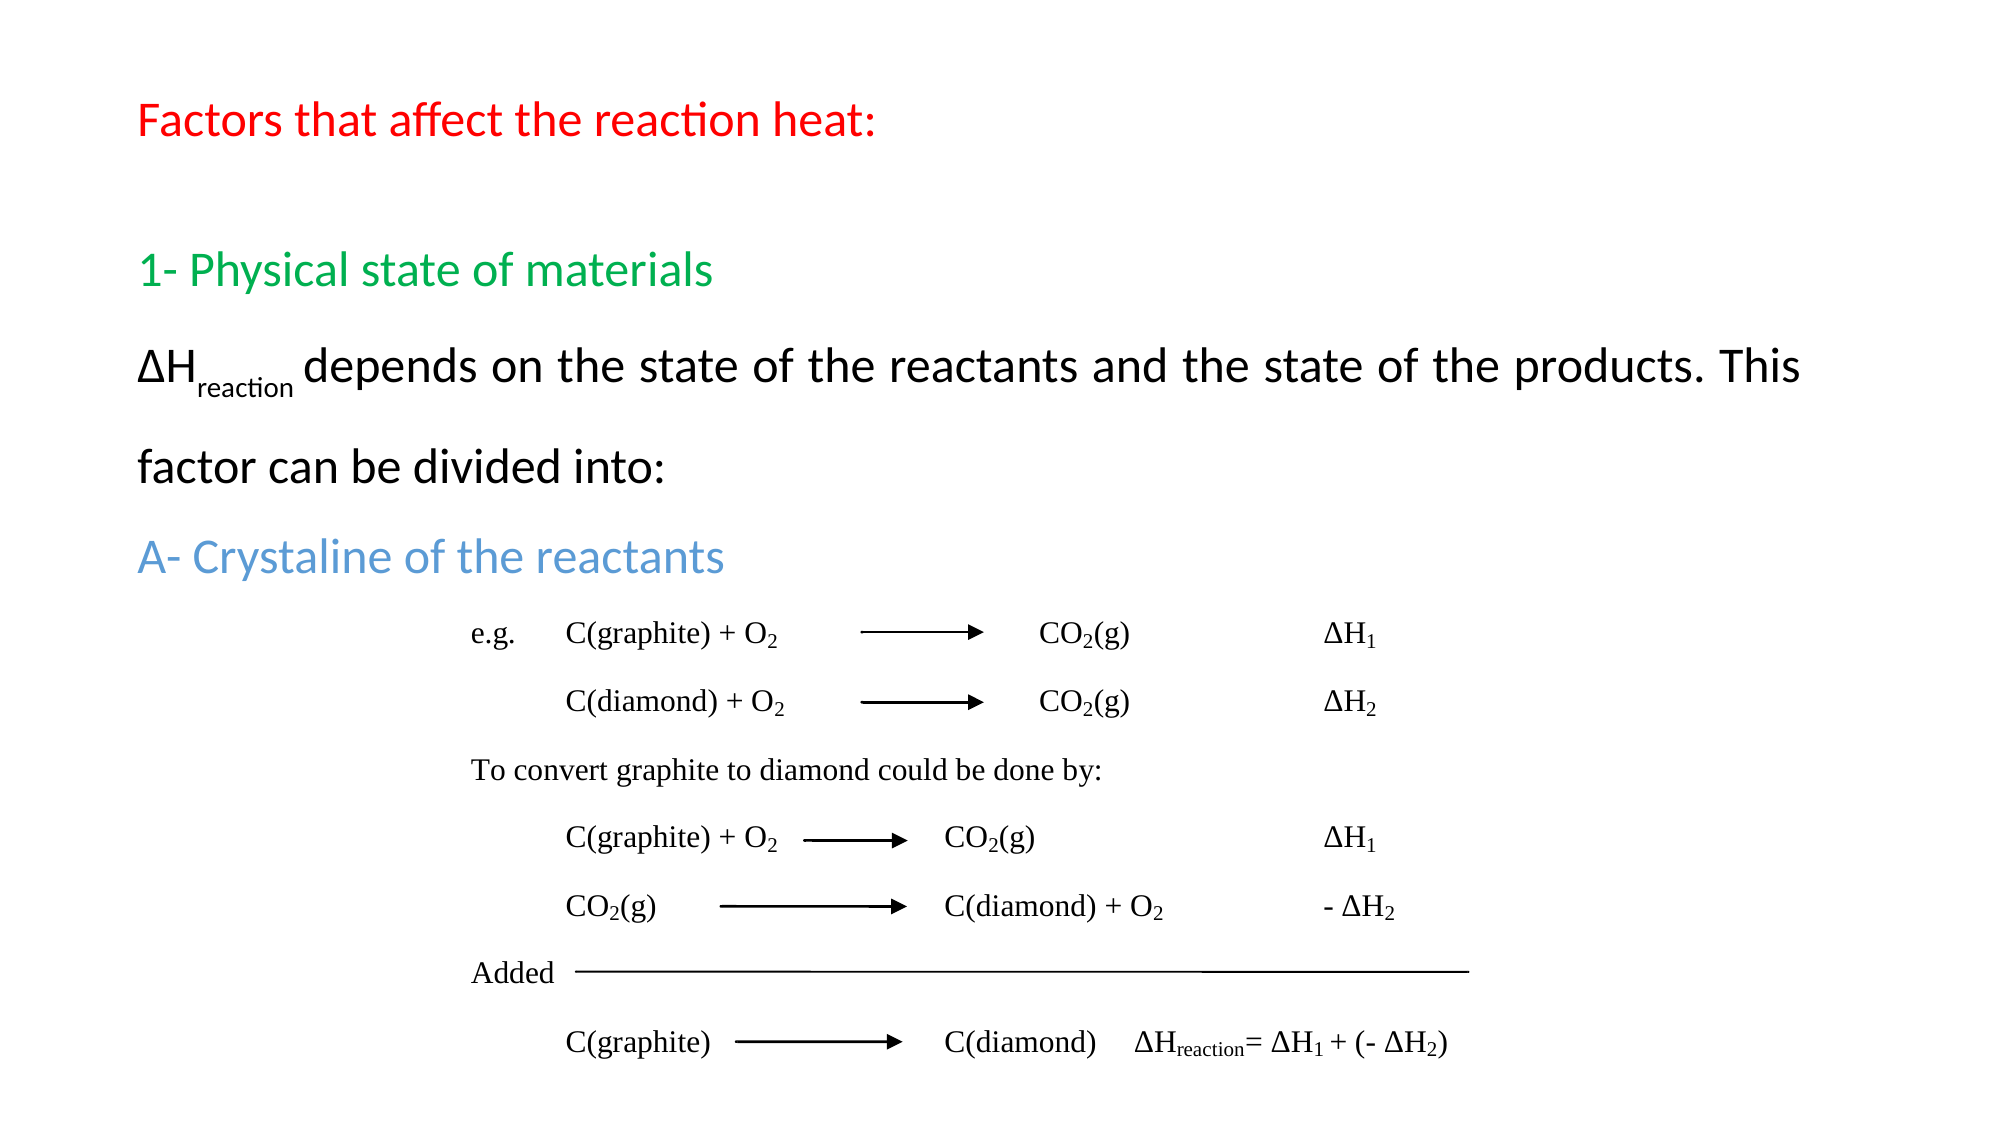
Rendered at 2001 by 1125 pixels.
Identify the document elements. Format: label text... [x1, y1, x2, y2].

text_box Factors that affect the reaction heat: 1- Physical state of materials ΔHreaction depends on the state of the reactants and the state of the products. This factor can be divided into: A- Crystaline of the reactants [122, 79, 1817, 726]
picture [376, 547, 1563, 1092]
